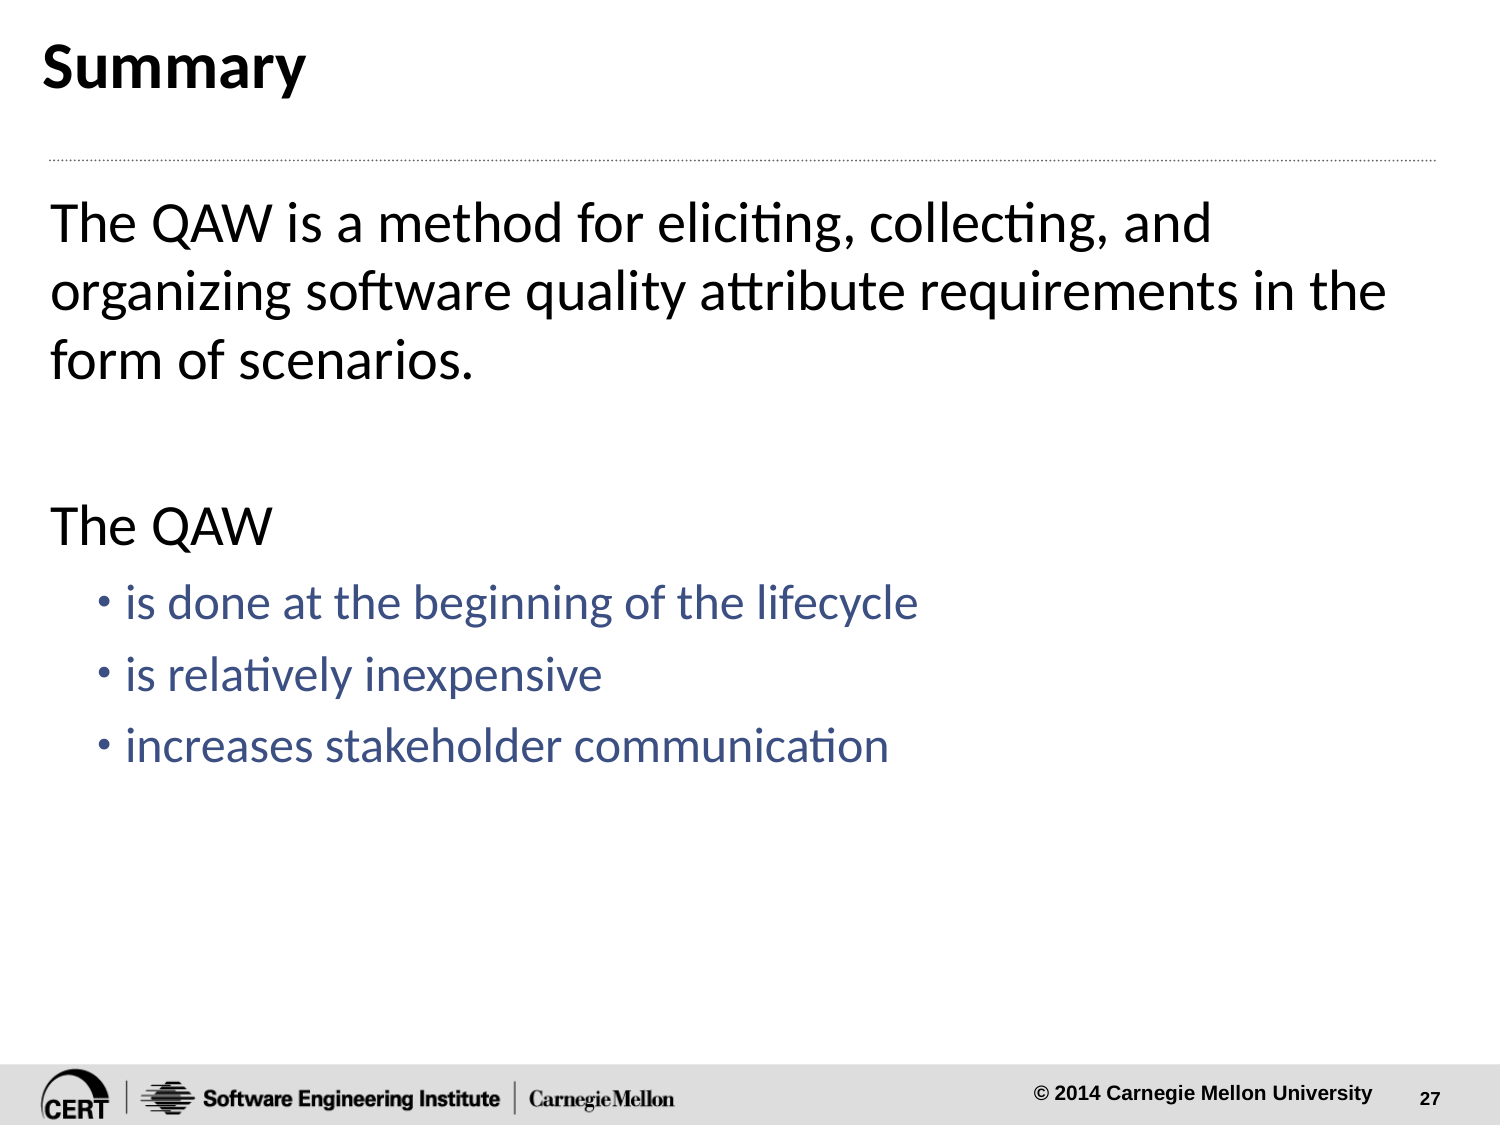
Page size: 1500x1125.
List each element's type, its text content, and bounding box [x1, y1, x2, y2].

title Summary [42, 37, 1434, 155]
list The QAW is a method for eliciting, collecting, and organizing software quality attribute requirements in the form of scenarios. The QAW is done at the beginning of the lifecycle is relatively inexpensive increases stakeholder communication [49, 187, 1438, 1001]
picture [24, 1065, 688, 1125]
